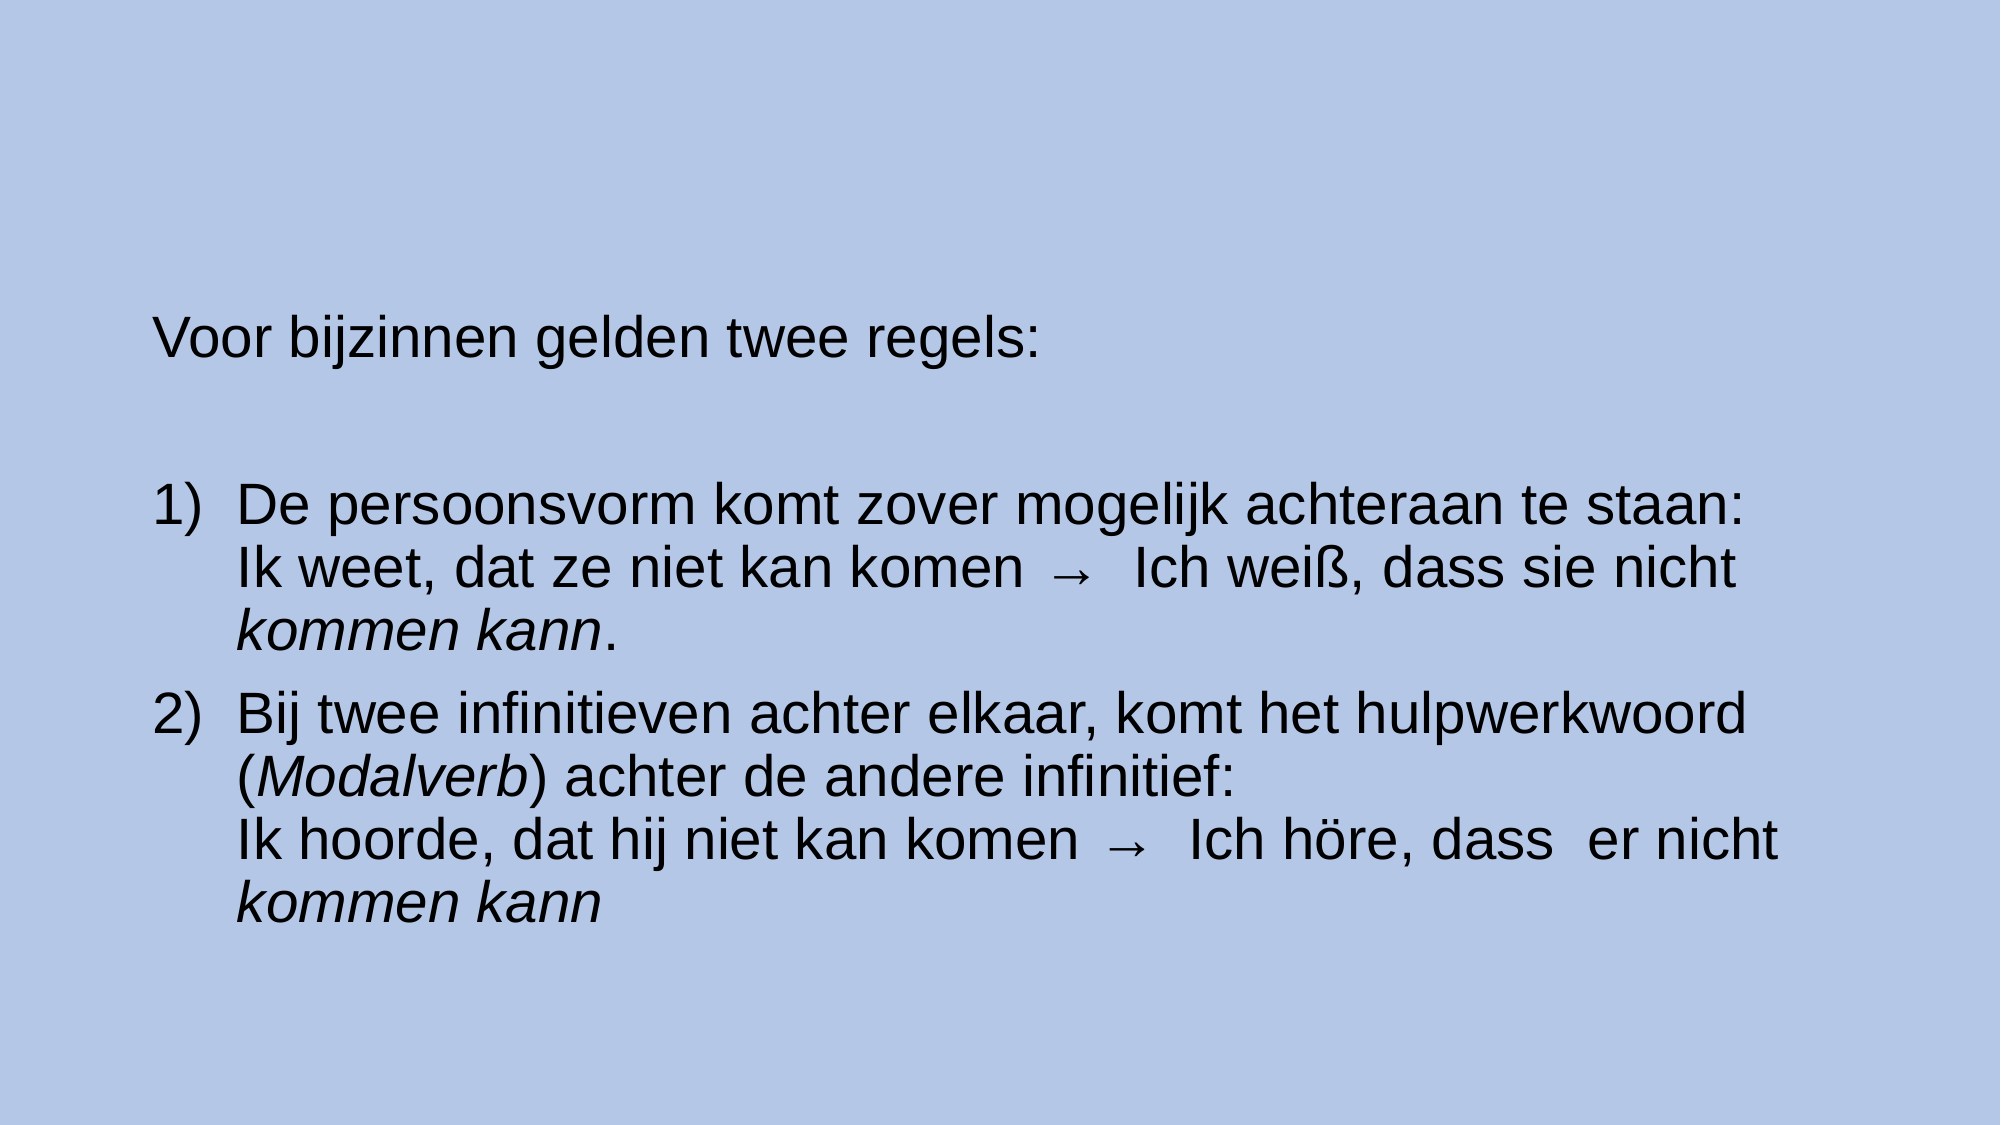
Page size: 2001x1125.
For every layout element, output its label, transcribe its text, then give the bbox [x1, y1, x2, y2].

list Voor bijzinnen gelden twee regels: De persoonsvorm komt zover mogelijk achteraan te staan: Ik weet, dat ze niet kan komen → Ich weiß, dass sie nicht kommen kann. Bij twee infinitieven achter elkaar, komt het hulpwerkwoord (Modalverb) achter de andere infinitief: Ik hoorde, dat hij niet kan komen → Ich höre, dass er nicht kommen kann [137, 299, 1863, 1014]
